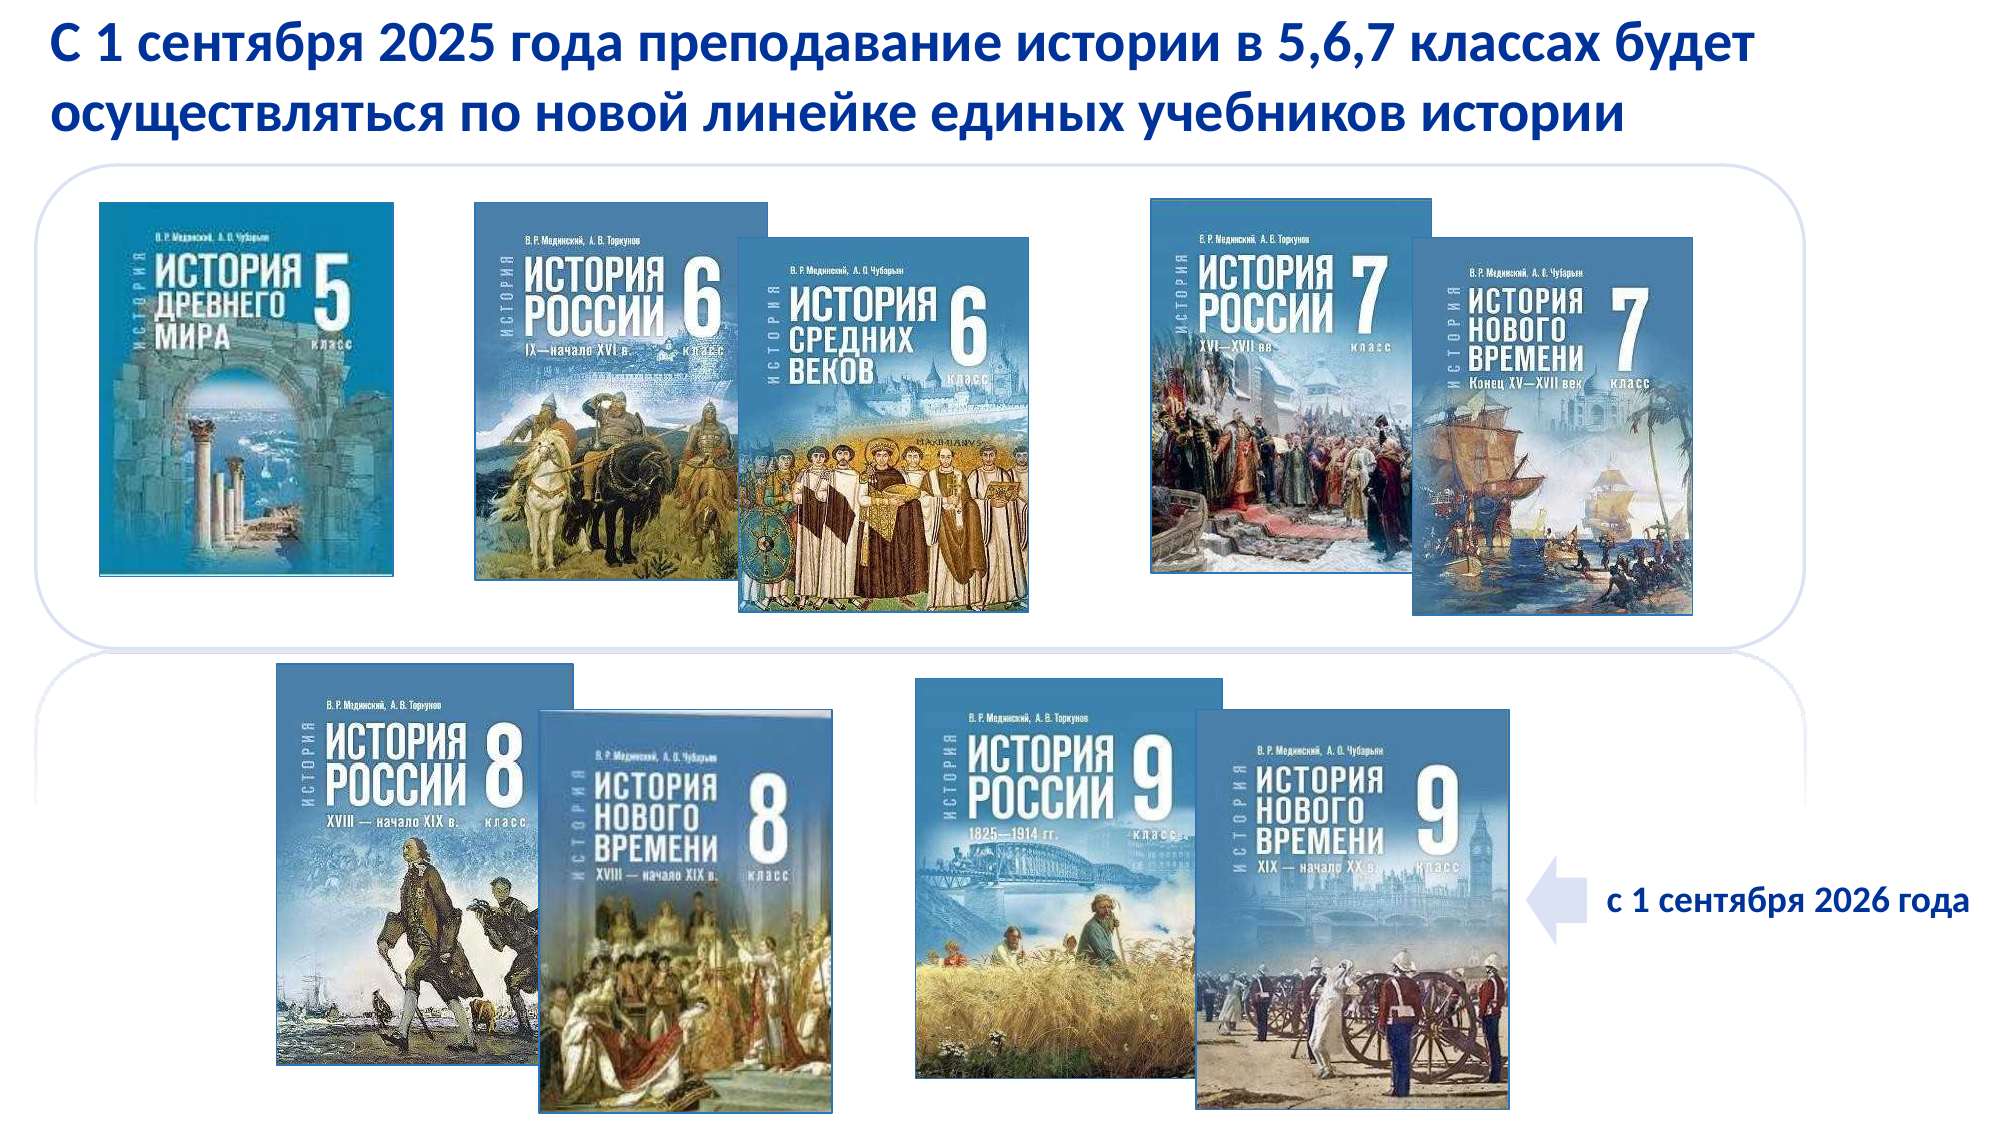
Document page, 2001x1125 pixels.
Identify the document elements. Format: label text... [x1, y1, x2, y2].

title С 1 сентября 2025 года преподавание истории в 5,6,7 классах будет осуществляться по новой линейке единых учебников истории [48, 0, 1762, 161]
text_box с 1 сентября 2026 года [1811, 873, 1974, 921]
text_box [32, 163, 1808, 1125]
